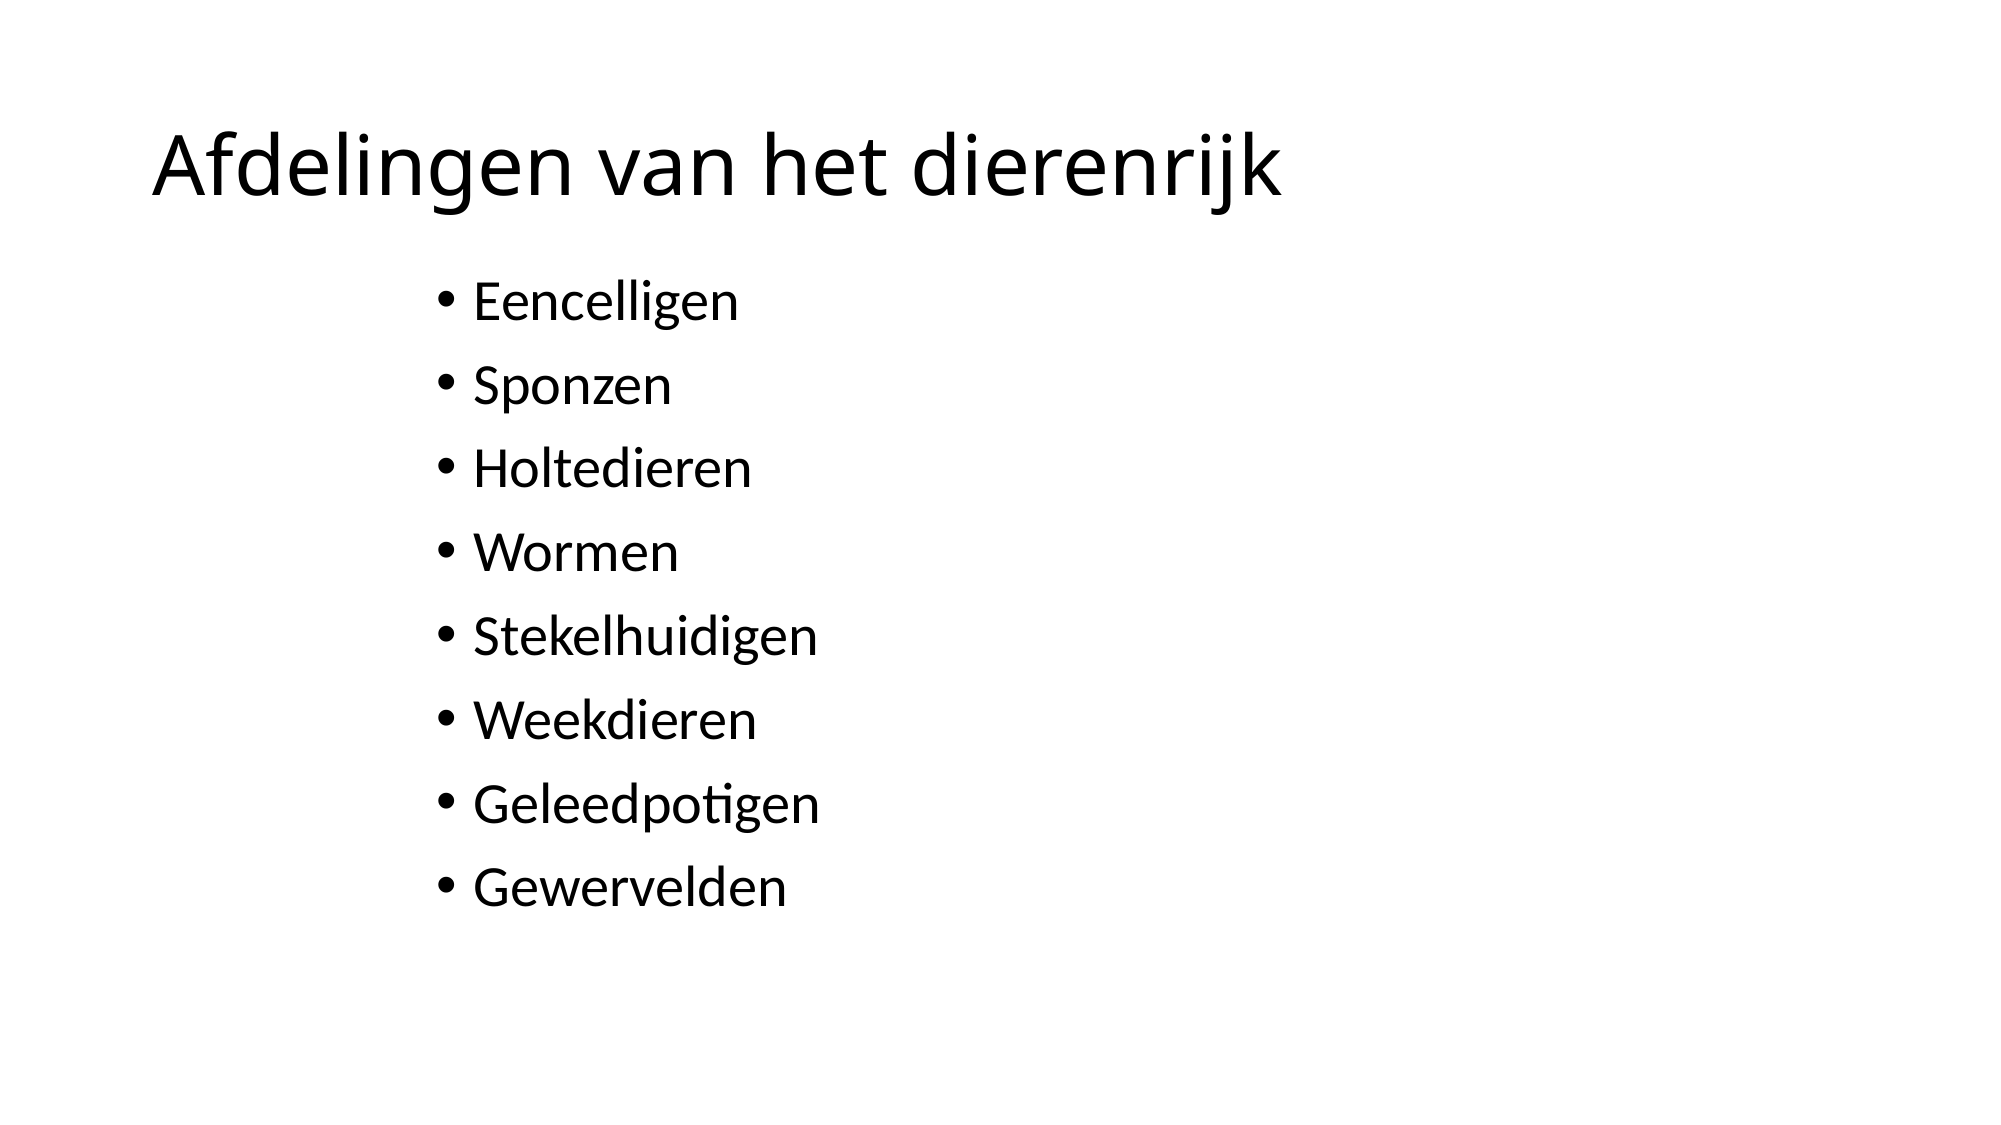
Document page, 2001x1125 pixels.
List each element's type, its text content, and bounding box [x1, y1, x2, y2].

list Eencelligen Sponzen Holtedieren Wormen Stekelhuidigen Weekdieren Geleedpotigen Gewervelden [421, 262, 988, 1005]
title Afdelingen van het dierenrijk [137, 59, 1863, 278]
